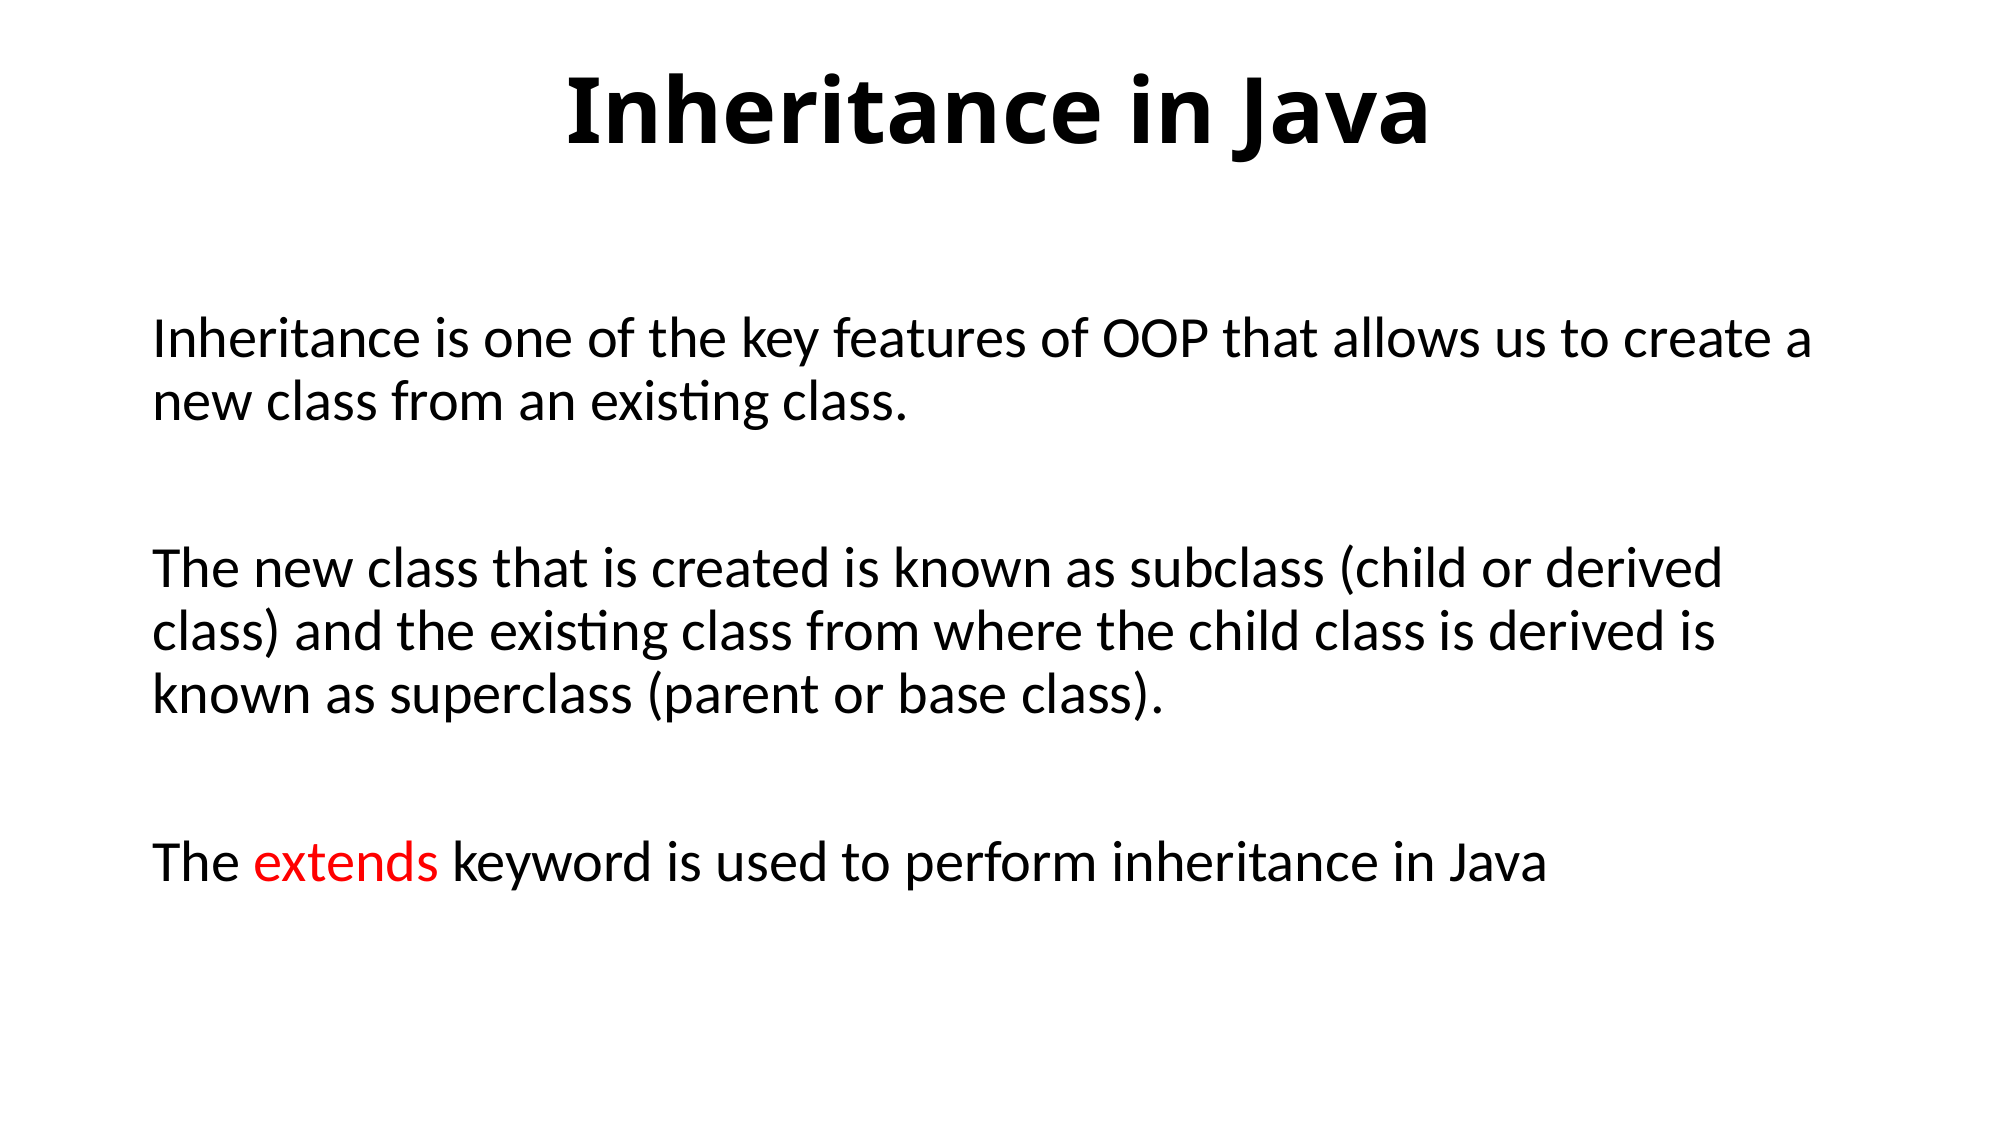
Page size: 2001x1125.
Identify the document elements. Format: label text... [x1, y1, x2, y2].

title Inheritance in Java [137, 59, 1863, 278]
list Inheritance is one of the key features of OOP that allows us to create a new class from an existing class. The new class that is created is known as subclass (child or derived class) and the existing class from where the child class is derived is known as superclass (parent or base class). The extends keyword is used to perform inheritance in Java [137, 299, 1863, 1014]
